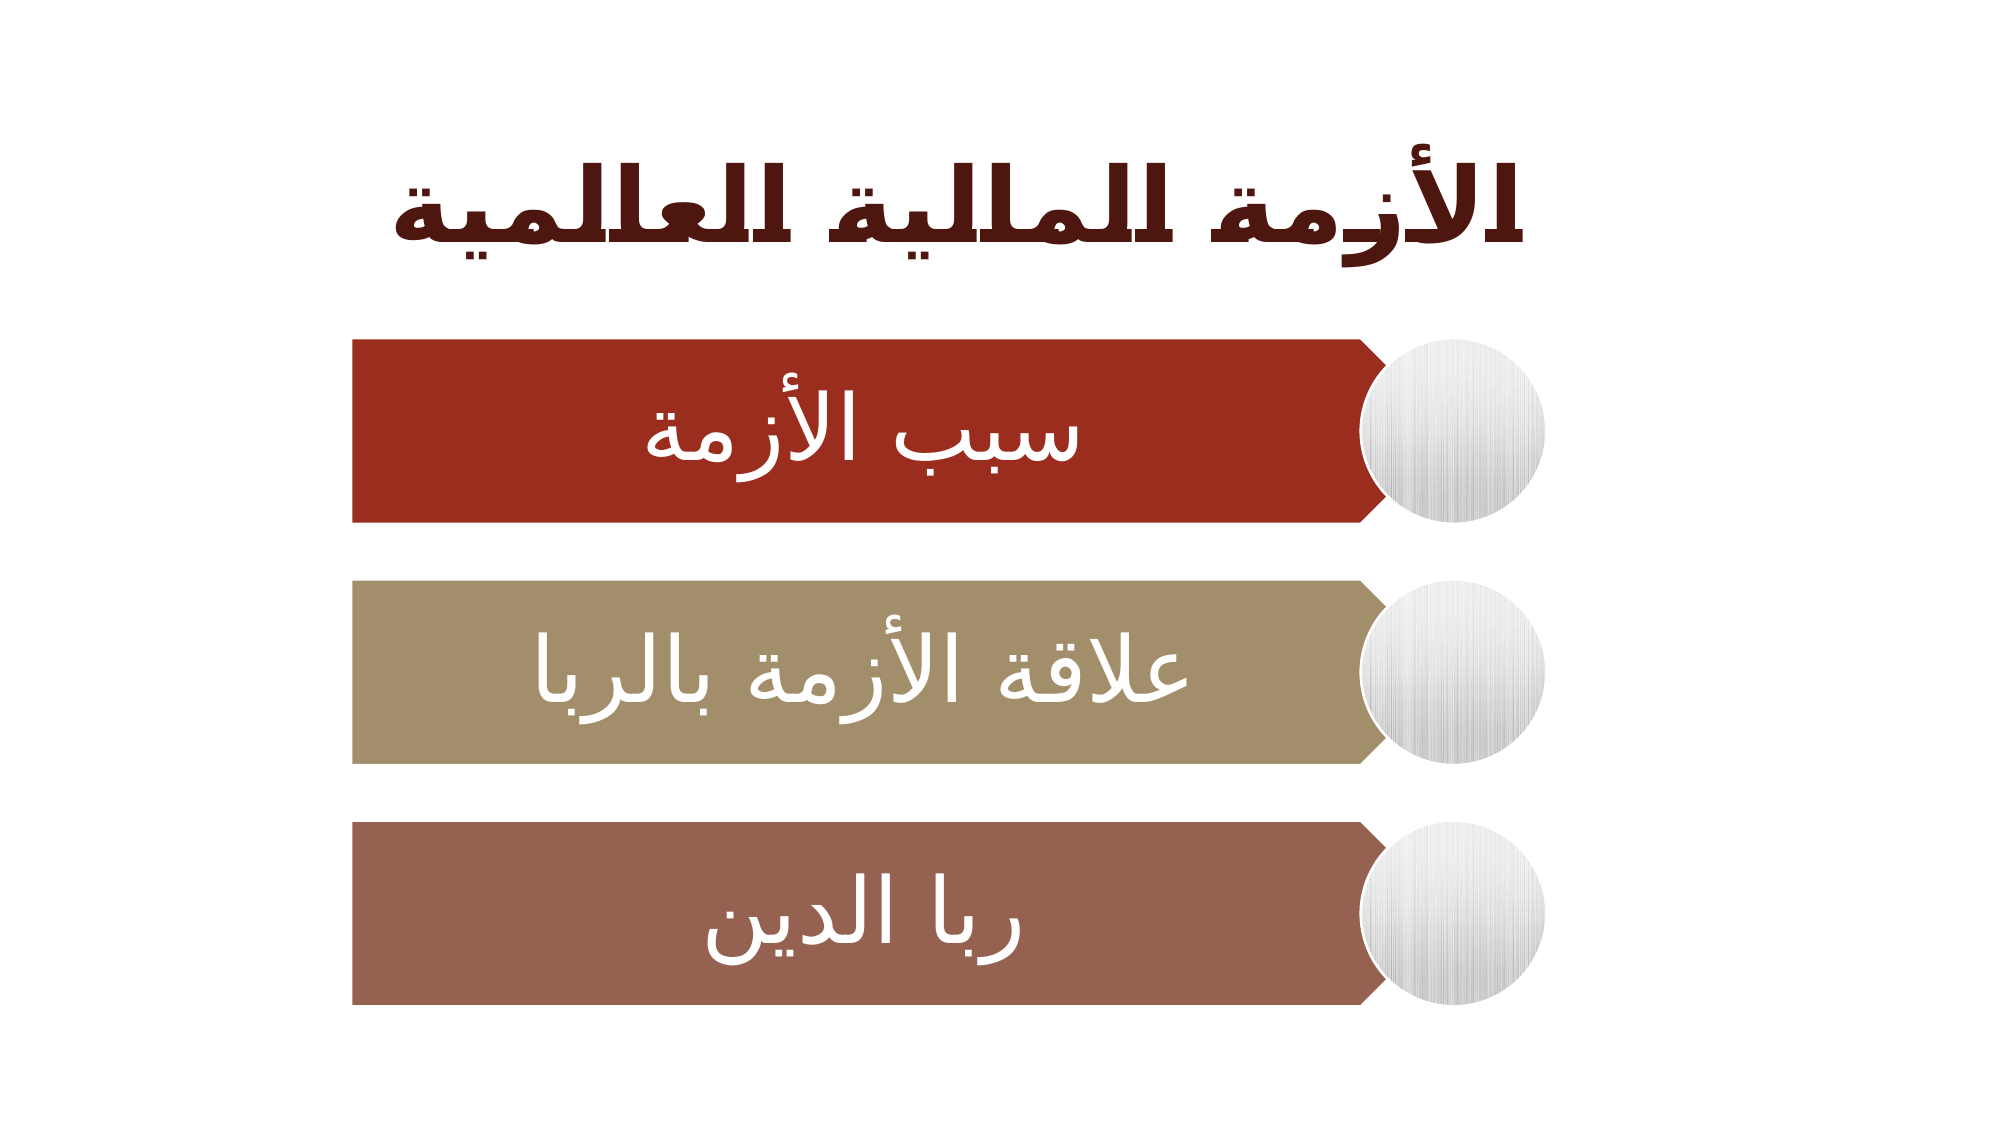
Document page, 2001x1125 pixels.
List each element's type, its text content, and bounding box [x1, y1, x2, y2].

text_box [119, 337, 1779, 1008]
text_box الأزمة المالية العالمية [363, 130, 1551, 271]
